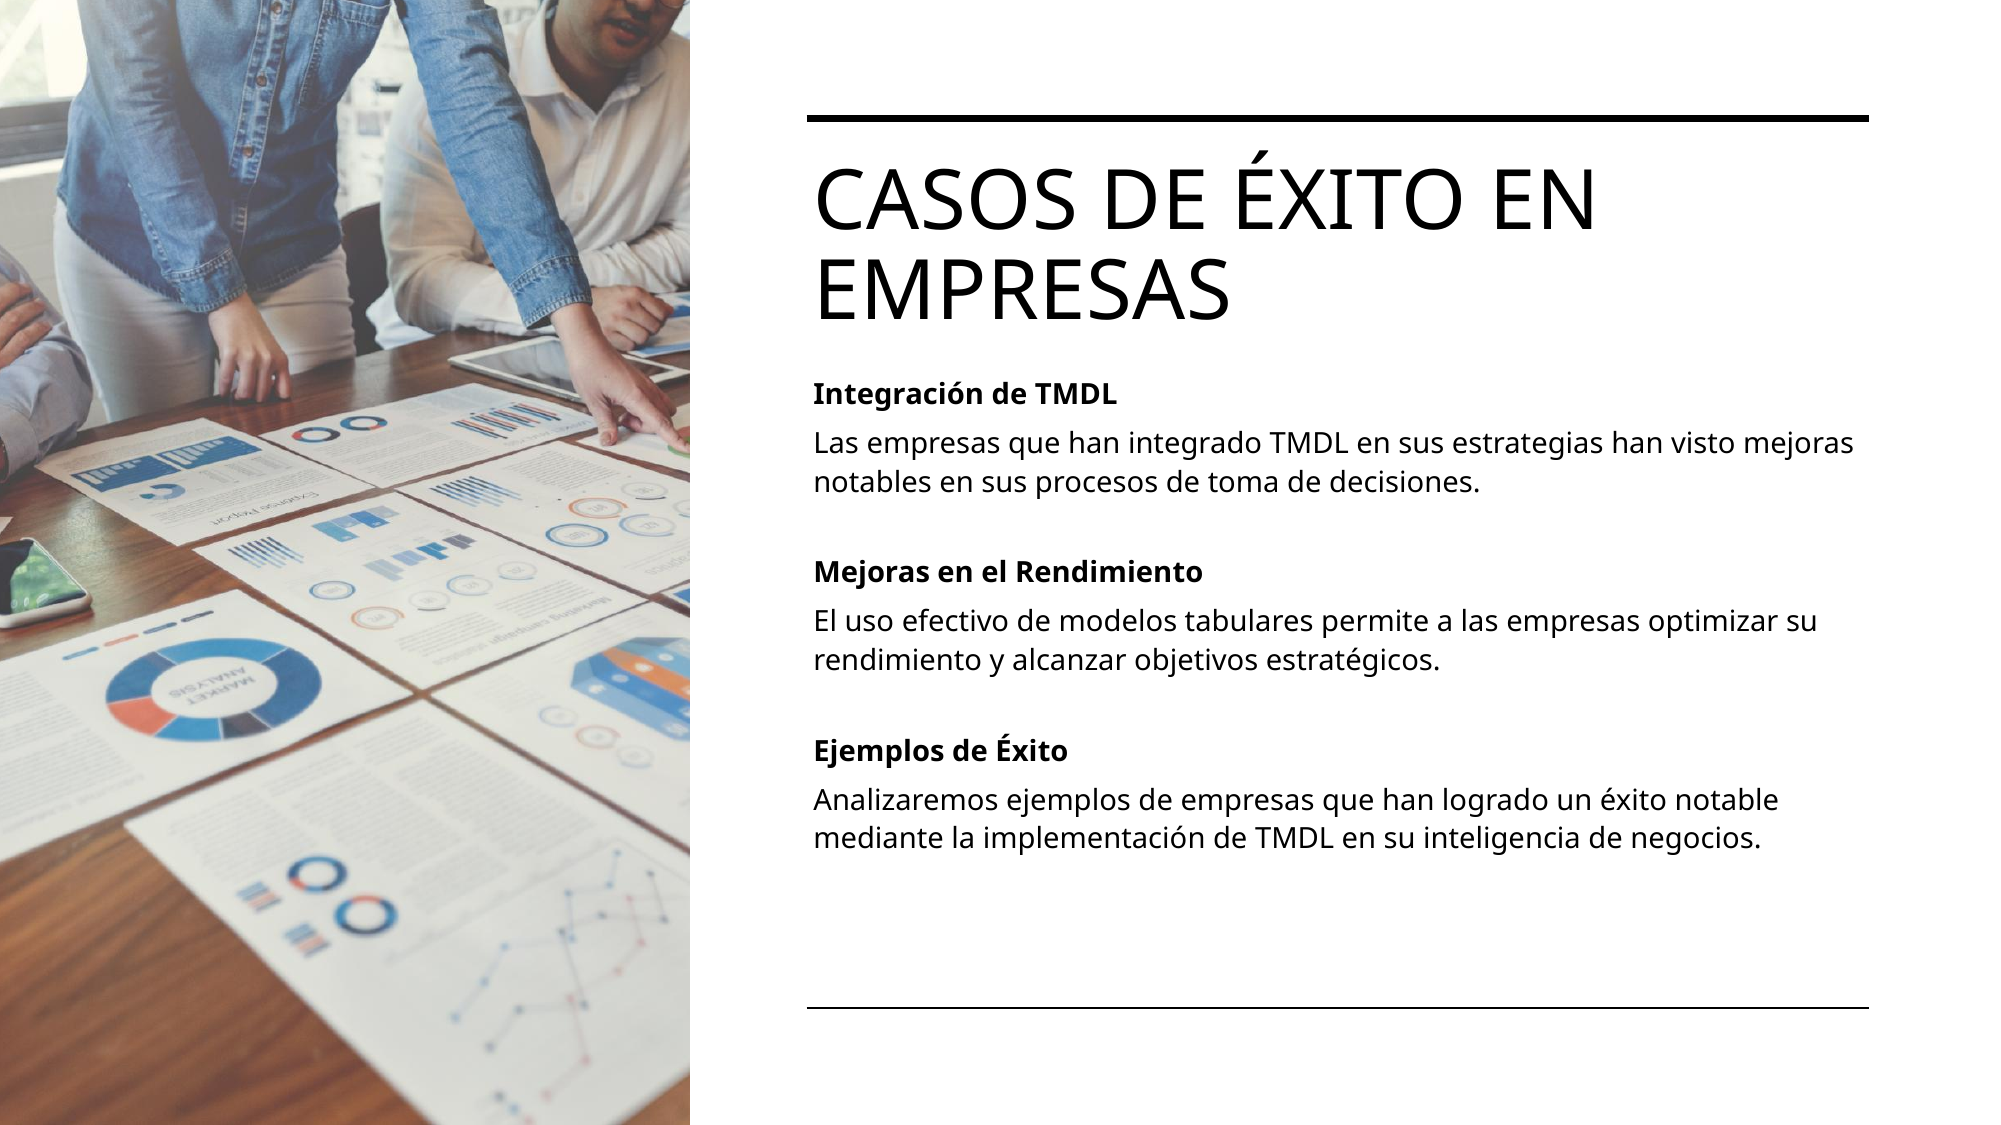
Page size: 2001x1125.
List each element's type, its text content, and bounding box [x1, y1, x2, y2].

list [0, 0, 690, 1125]
text_box [690, 0, 2000, 1125]
title Casos de éxito en empresas [798, 149, 1886, 364]
list Integración de TMDL Las empresas que han integrado TMDL en sus estrategias han visto mejoras notables en sus procesos de toma de decisiones. Mejoras en el Rendimiento El uso efectivo de modelos tabulares permite a las empresas optimizar su rendimiento y alcanzar objetivos estratégicos. Ejemplos de Éxito Analizaremos ejemplos de empresas que han logrado un éxito notable mediante la implementación de TMDL en su inteligencia de negocios. [798, 364, 1886, 978]
